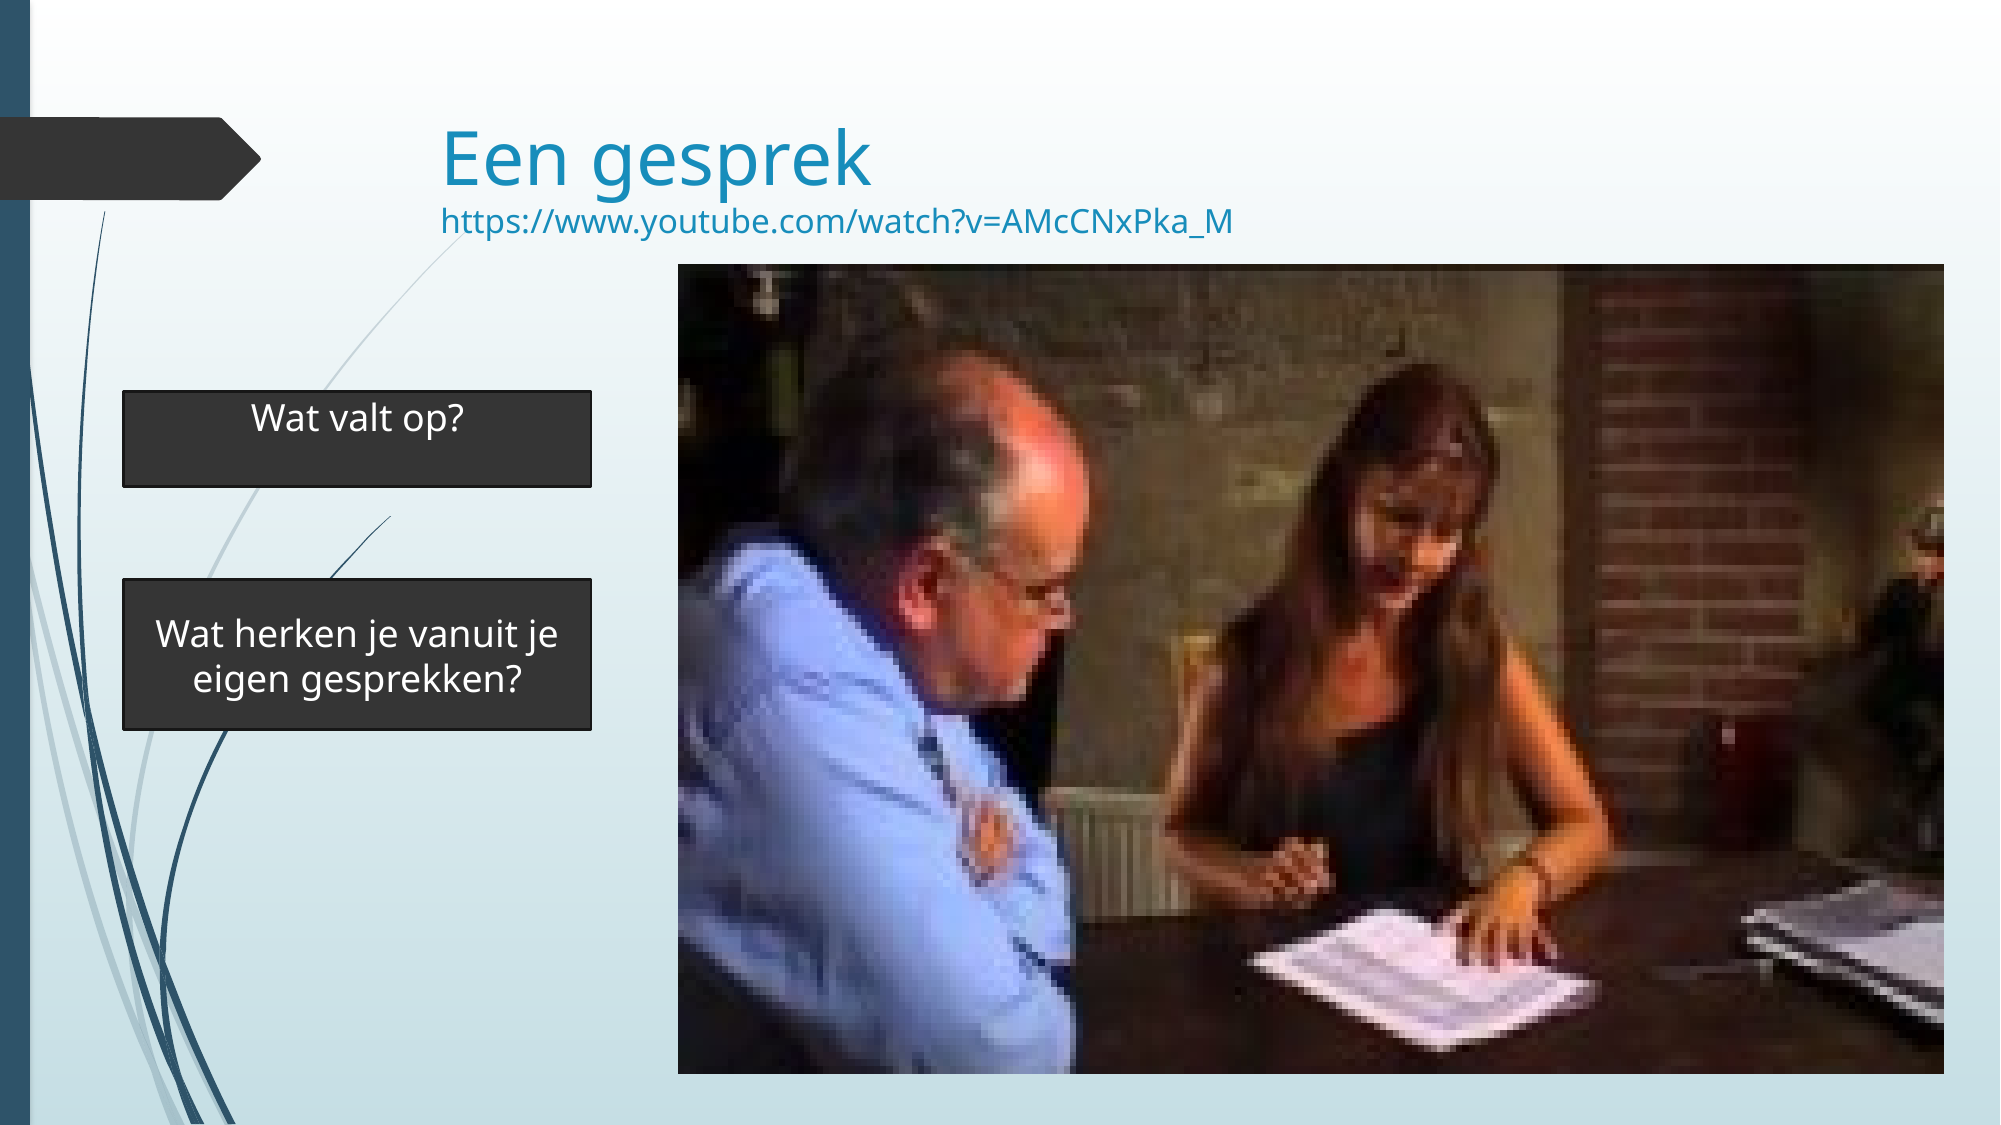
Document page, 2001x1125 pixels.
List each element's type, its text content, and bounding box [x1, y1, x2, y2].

text_box Wat valt op? [122, 390, 592, 488]
text_box Wat herken je vanuit je eigen gesprekken? [122, 578, 592, 731]
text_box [677, 263, 1945, 1075]
title Een gesprek https://www.youtube.com/watch?v=AMcCNxPka_M [425, 102, 1888, 313]
